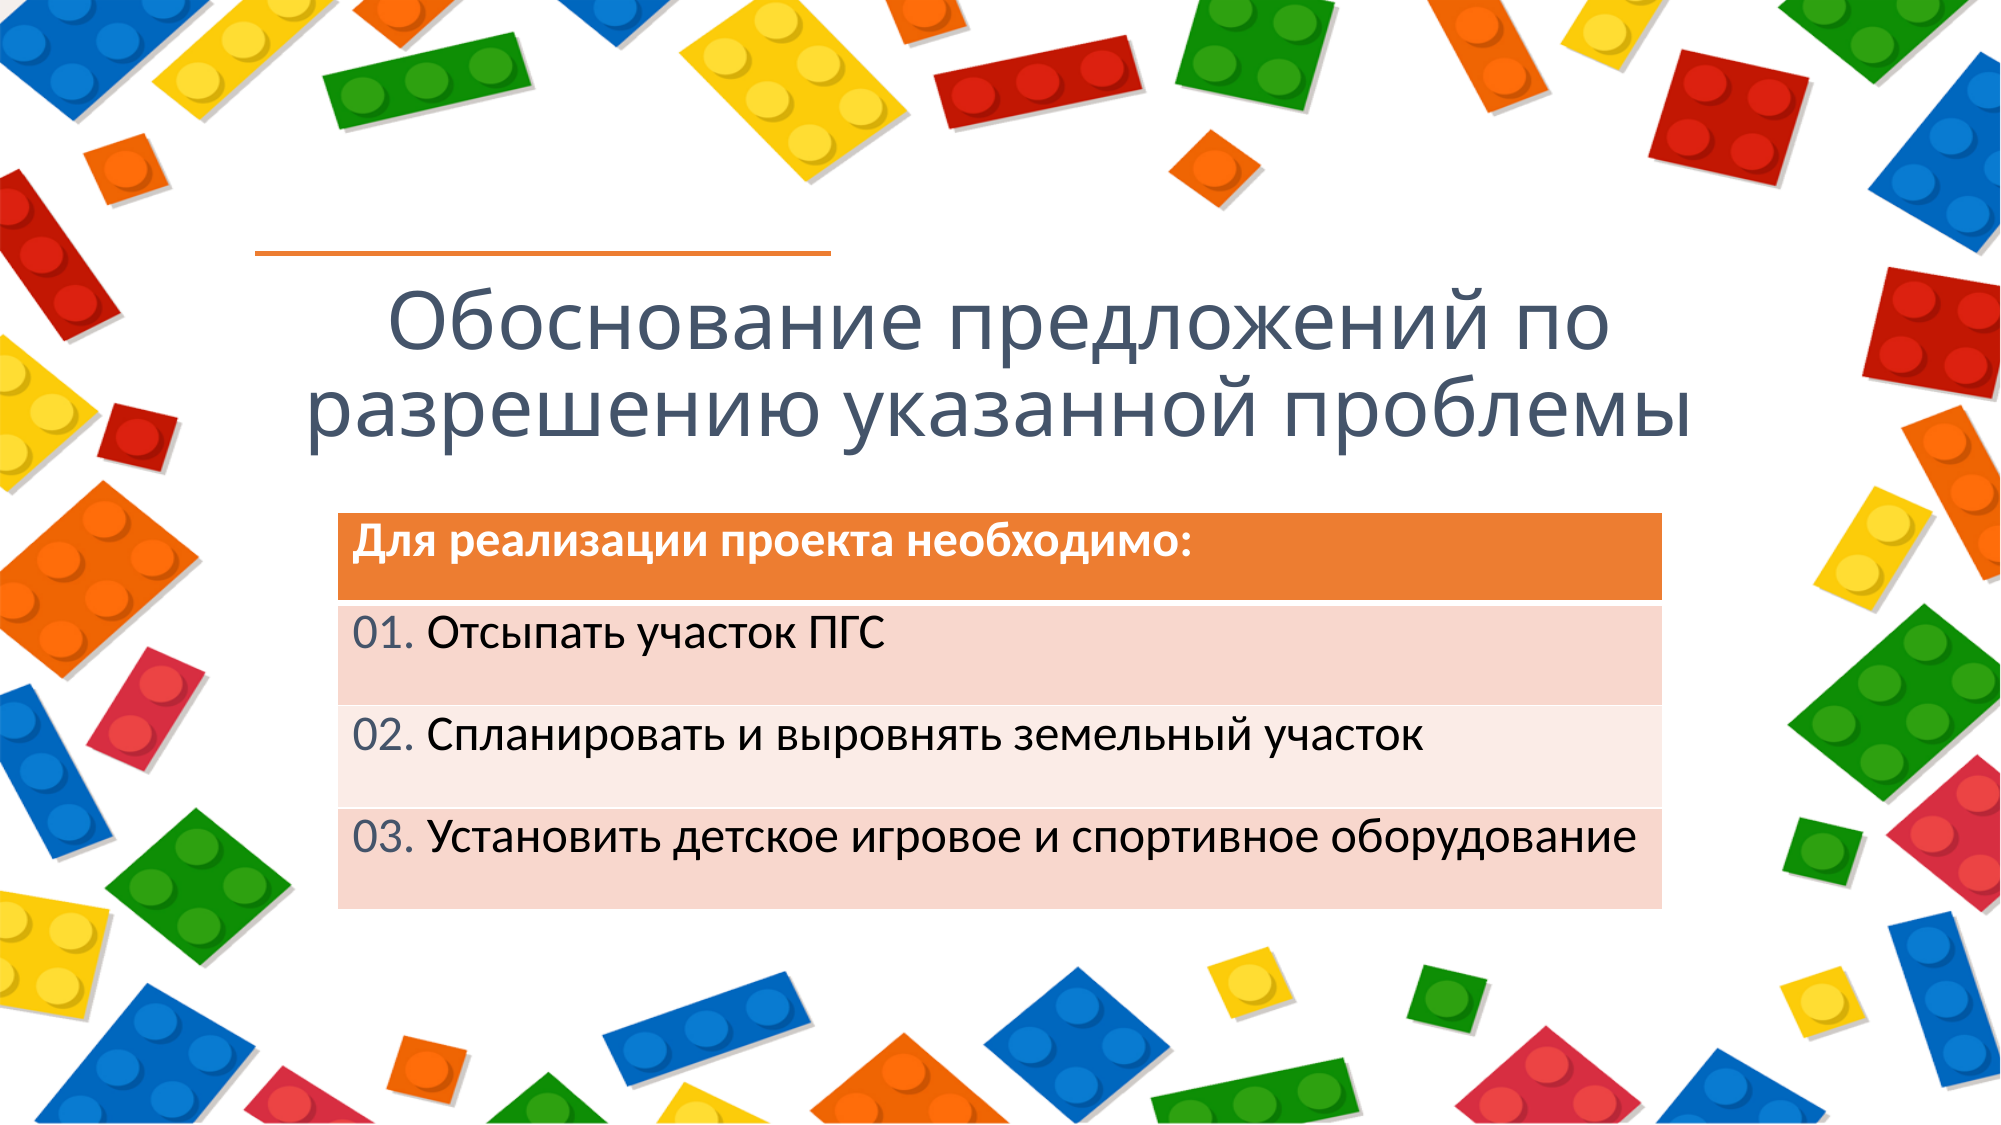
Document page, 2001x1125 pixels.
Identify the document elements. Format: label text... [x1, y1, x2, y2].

title Обоснование предложений по разрешению указанной проблемы [281, 257, 1719, 476]
table_cell 02. Спланировать и выровнять земельный участок [338, 706, 1662, 807]
table_cell 03. Установить детское игровое и спортивное оборудование [338, 809, 1662, 909]
table_cell 01. Отсыпать участок ПГС [338, 606, 1662, 705]
picture [0, 0, 2001, 1125]
table_header Для реализации проекта необходимо: [338, 513, 1662, 600]
